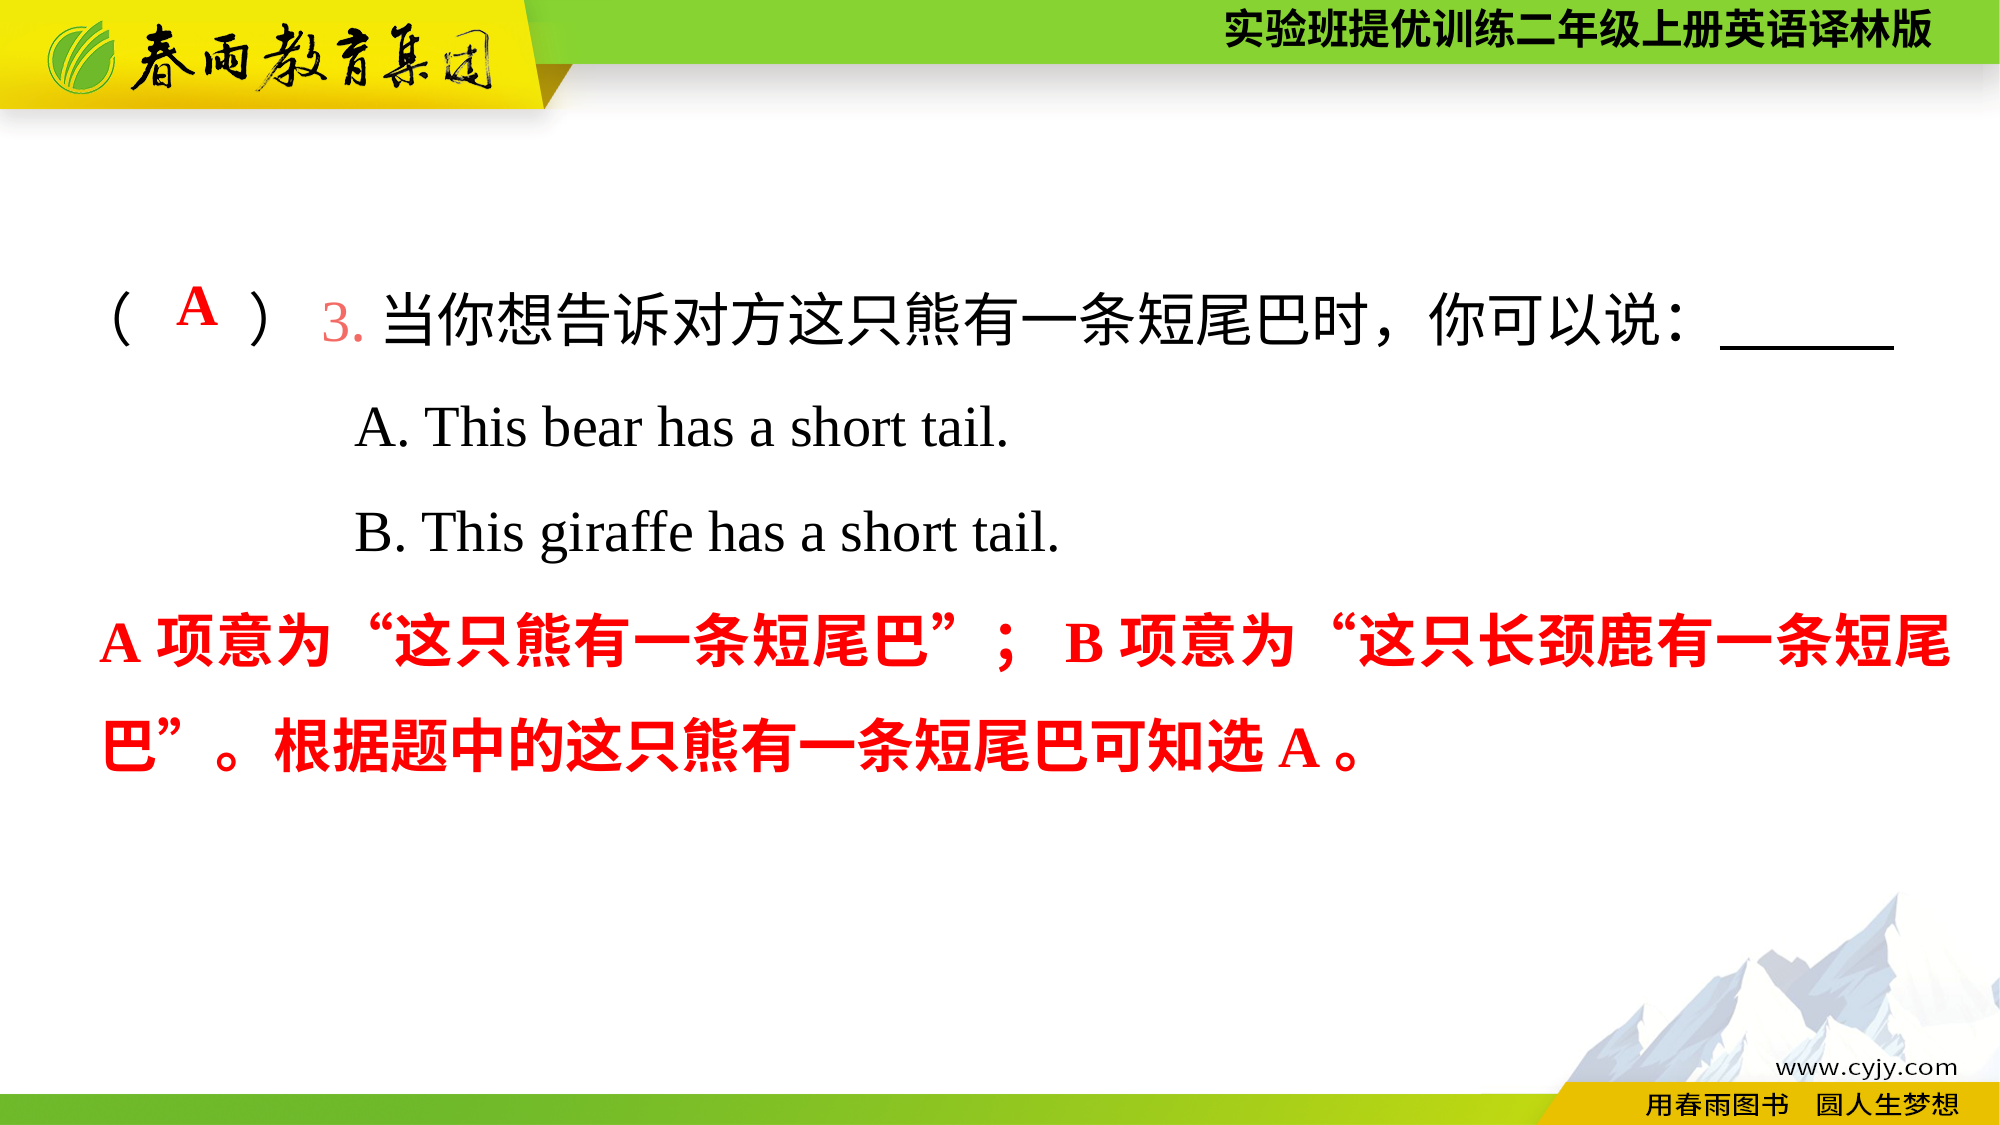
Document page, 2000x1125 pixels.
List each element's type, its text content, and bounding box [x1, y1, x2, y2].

picture [0, 0, 2000, 1125]
text_box A项意为“这只熊有一条短尾巴”；B项意为“这只长颈鹿有一条短尾巴”。根据题中的这只熊有一条短尾巴可知选A。 [84, 561, 1969, 787]
list （ ）3.当你想告诉对方这只熊有一条短尾巴时，你可以说： A. This bear has a short tail. B. This giraffe has a short tail. [59, 240, 1944, 561]
text_box A [161, 260, 234, 345]
